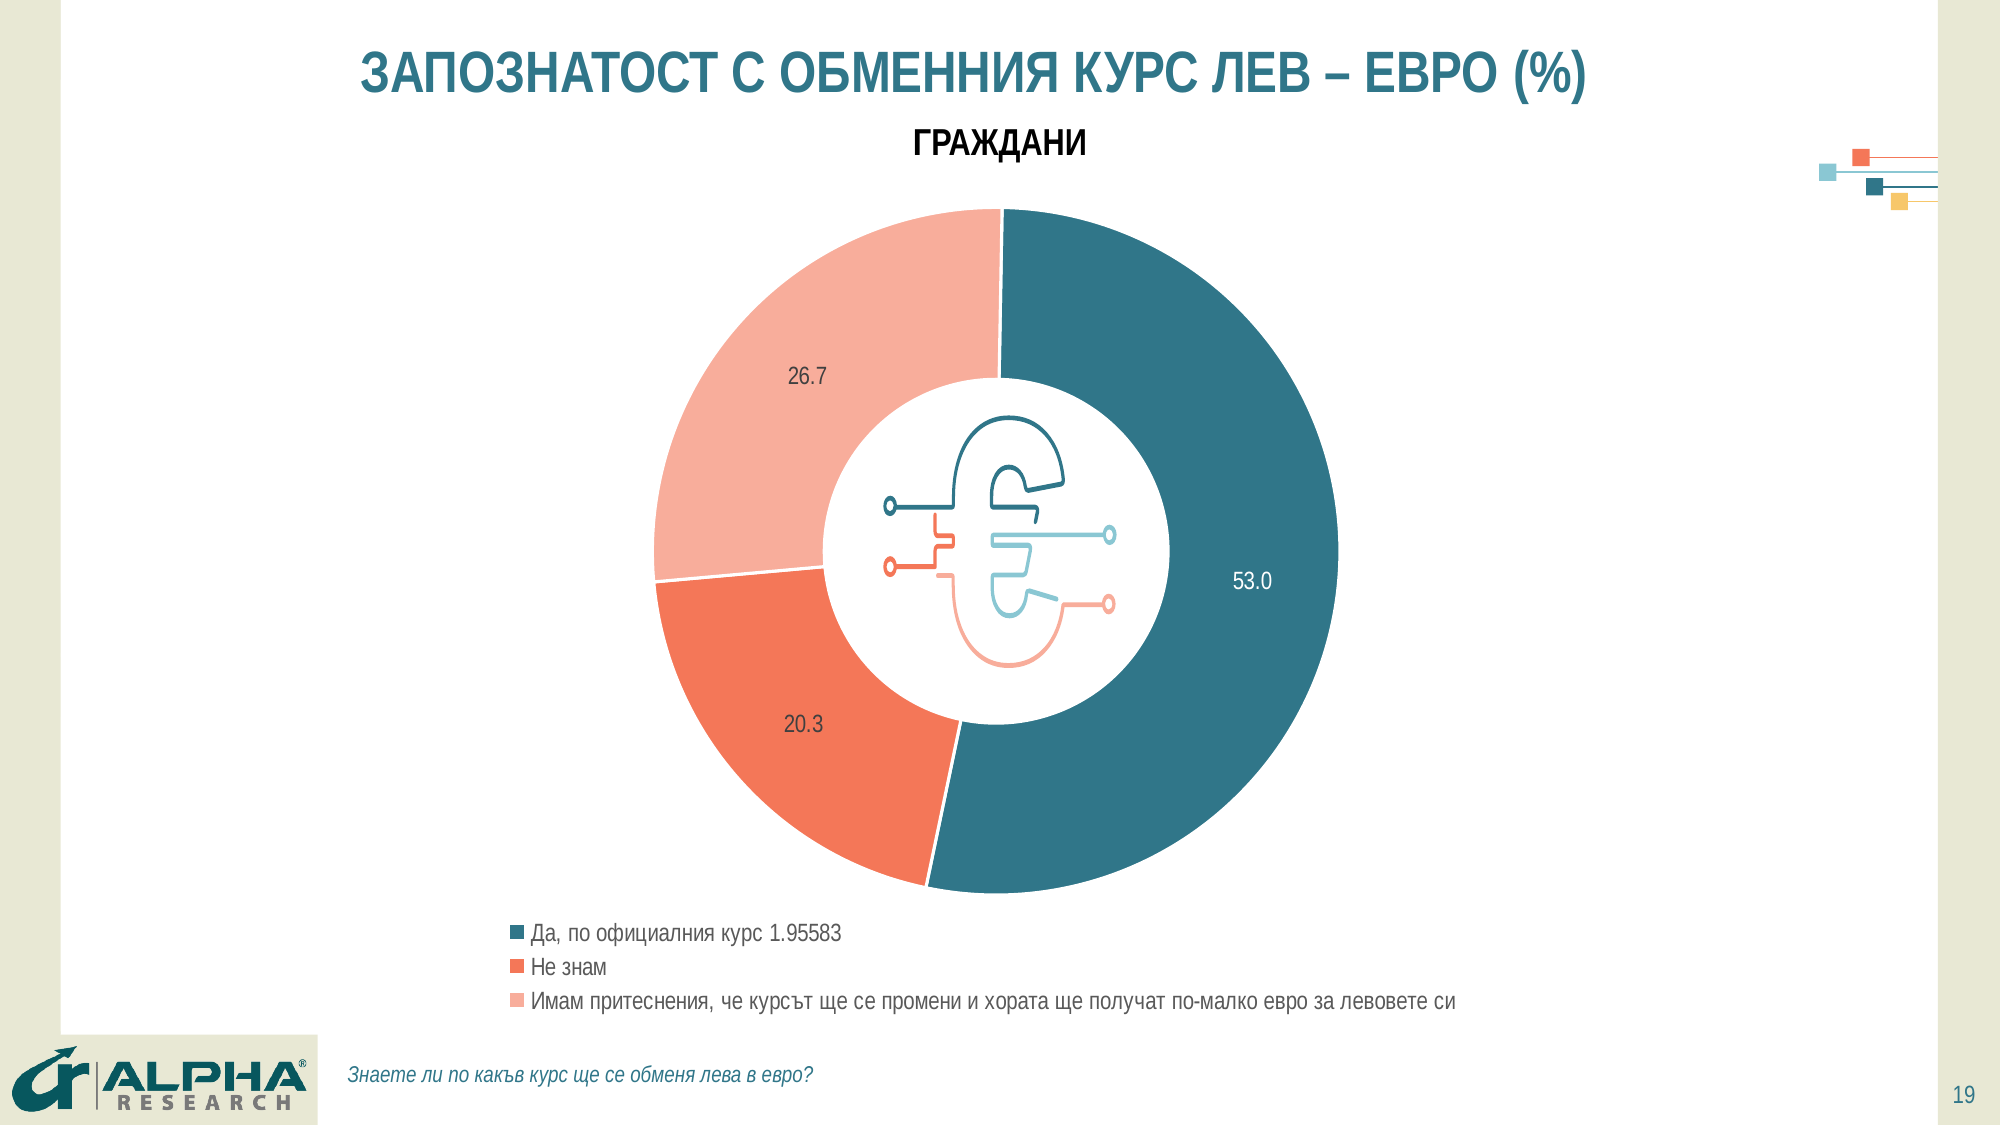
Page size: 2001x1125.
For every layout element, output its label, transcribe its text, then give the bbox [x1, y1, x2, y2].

text_box ГРАЖДАНИ [691, 110, 1309, 170]
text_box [883, 415, 1117, 668]
title ЗАПОЗНАТОСТ С ОБМЕННИЯ КУРС ЛЕВ – ЕВРО (%) [128, 12, 1820, 135]
slide_number 19 [1923, 1063, 1991, 1124]
picture [12, 1046, 307, 1112]
chart [81, 205, 1887, 1021]
list Знаете ли по какъв курс ще се обменя лева в евро? [332, 1055, 1921, 1121]
